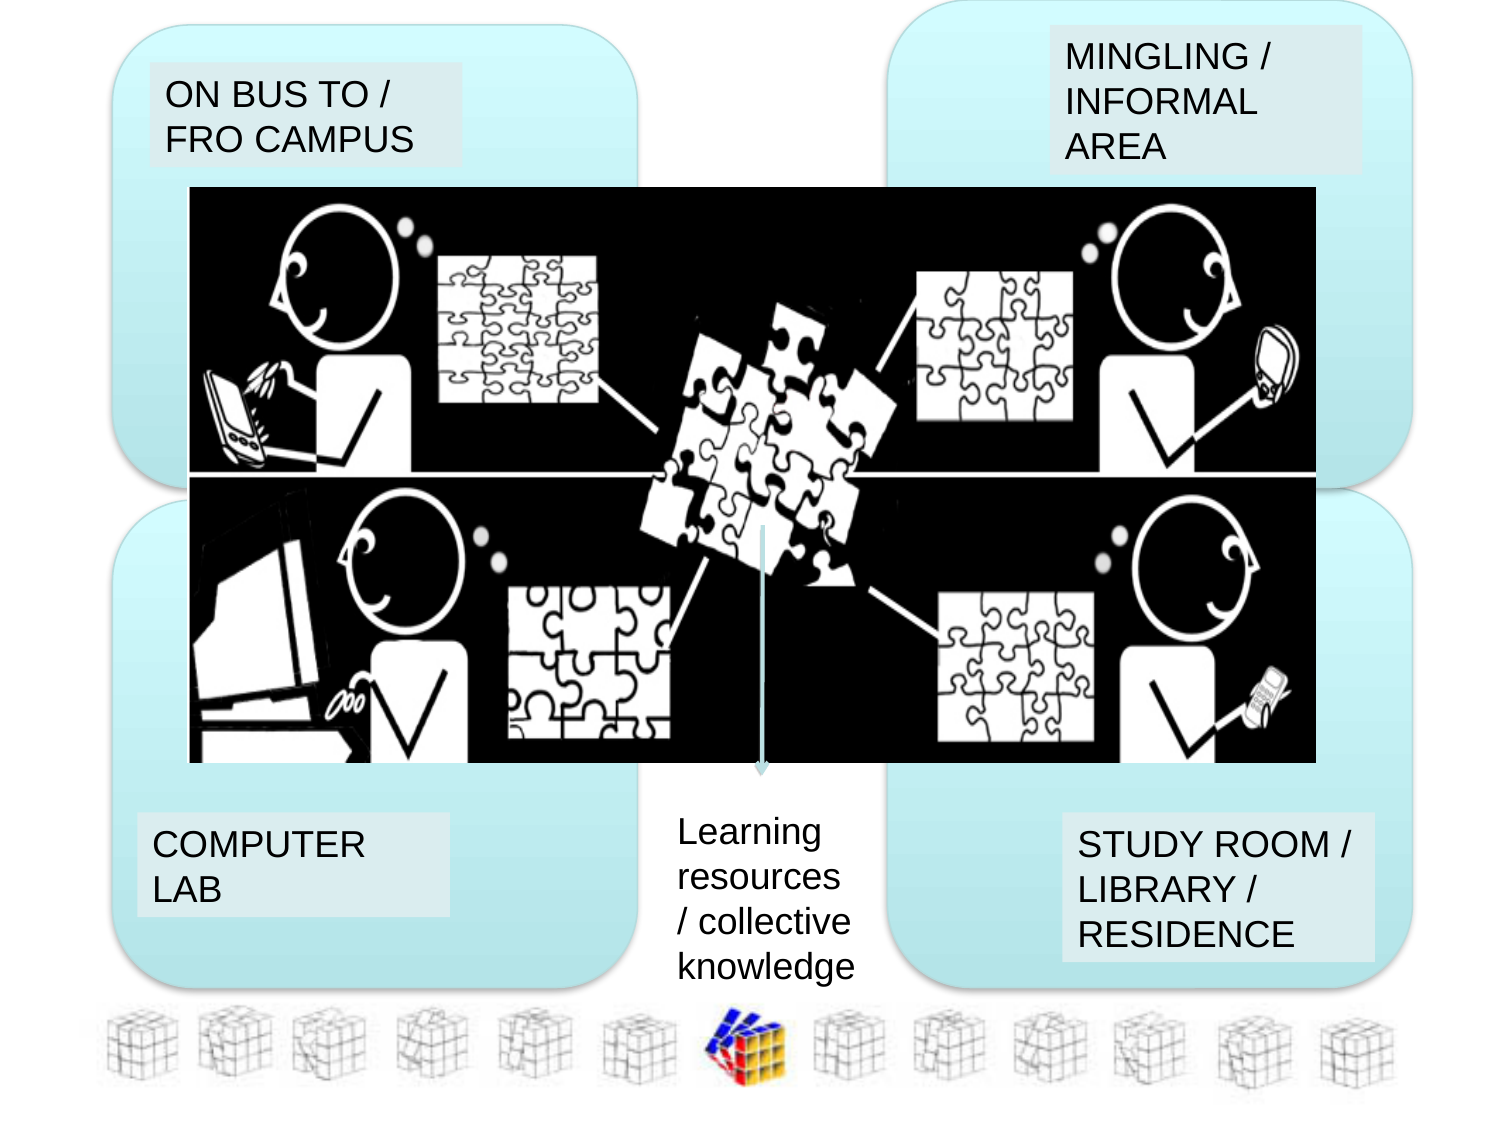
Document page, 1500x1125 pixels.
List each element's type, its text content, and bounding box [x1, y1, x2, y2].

text_box [111, 500, 639, 989]
picture [64, 987, 1442, 1125]
text_box Learning resources / collective knowledge [662, 799, 875, 995]
text_box STUDY ROOM / LIBRARY / RESIDENCE [1062, 812, 1375, 963]
text_box COMPUTER LAB [137, 812, 450, 918]
picture [187, 187, 1317, 763]
text_box [886, 492, 1414, 989]
text_box [111, 24, 639, 488]
text_box ON BUS TO / FRO CAMPUS [149, 62, 463, 168]
text_box MINGLING / INFORMAL AREA [1049, 24, 1363, 175]
text_box [886, 0, 1414, 489]
